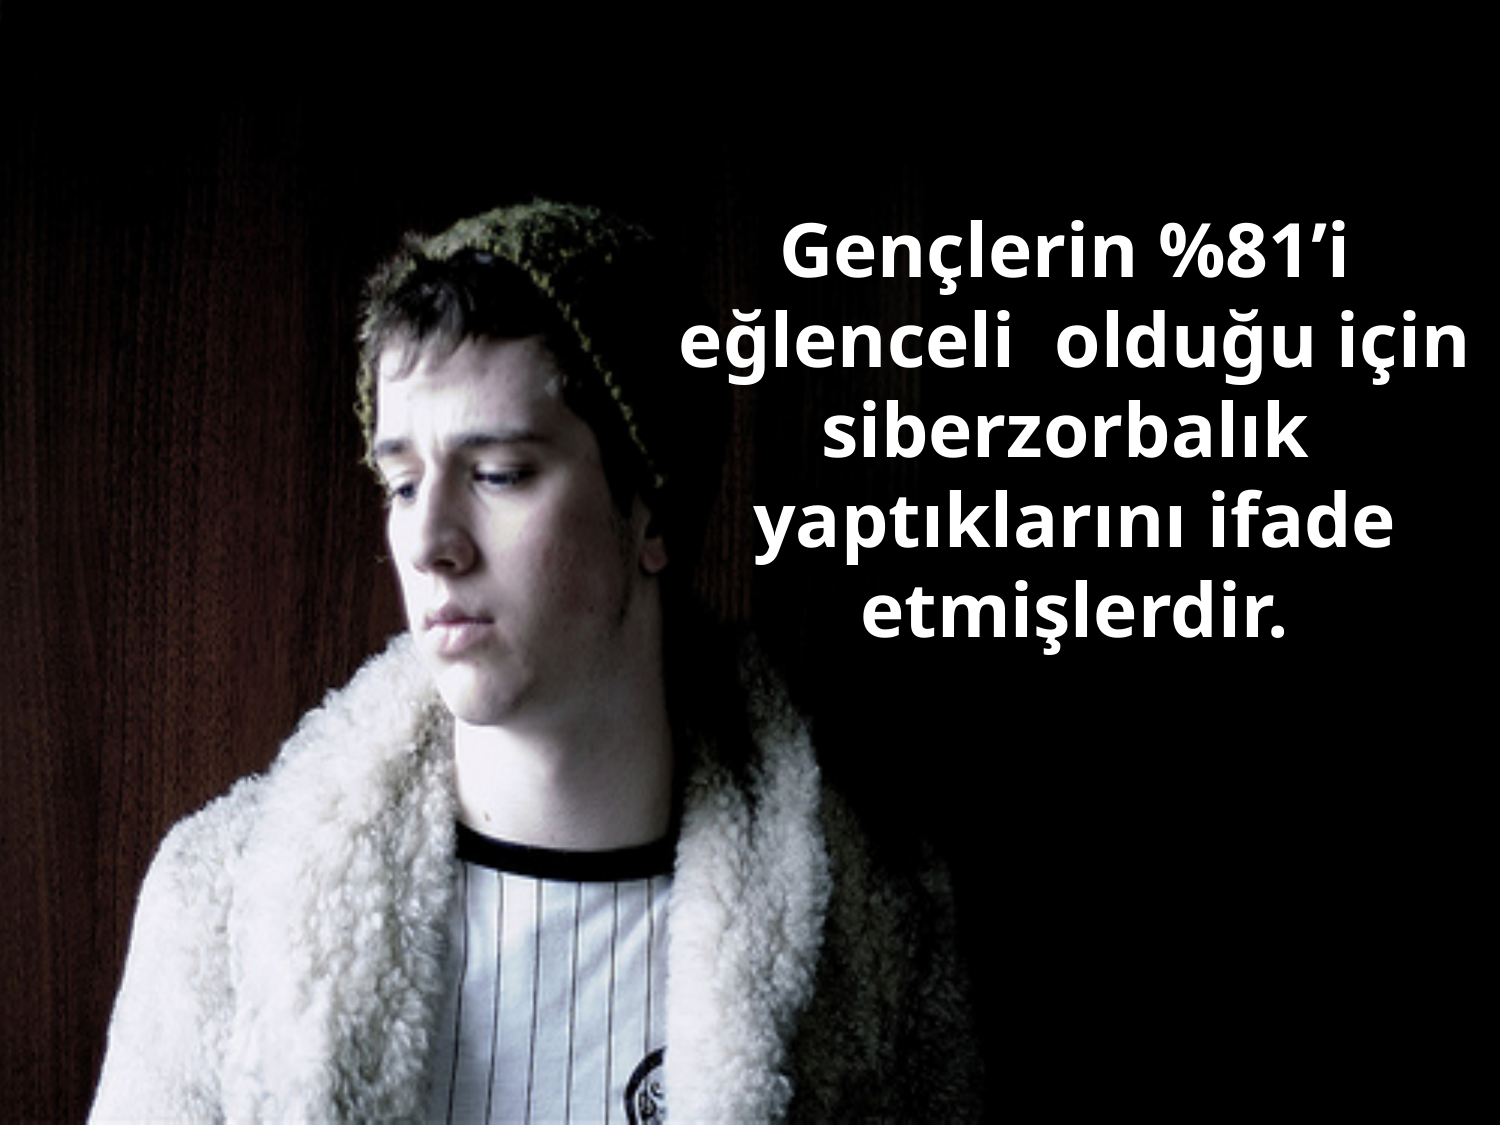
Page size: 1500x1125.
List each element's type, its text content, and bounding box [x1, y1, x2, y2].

picture [0, 0, 1500, 1125]
list Gençlerin %81’i eğlenceli olduğu için siberzorbalık yaptıklarını ifade etmişlerdir. [649, 194, 1500, 1125]
